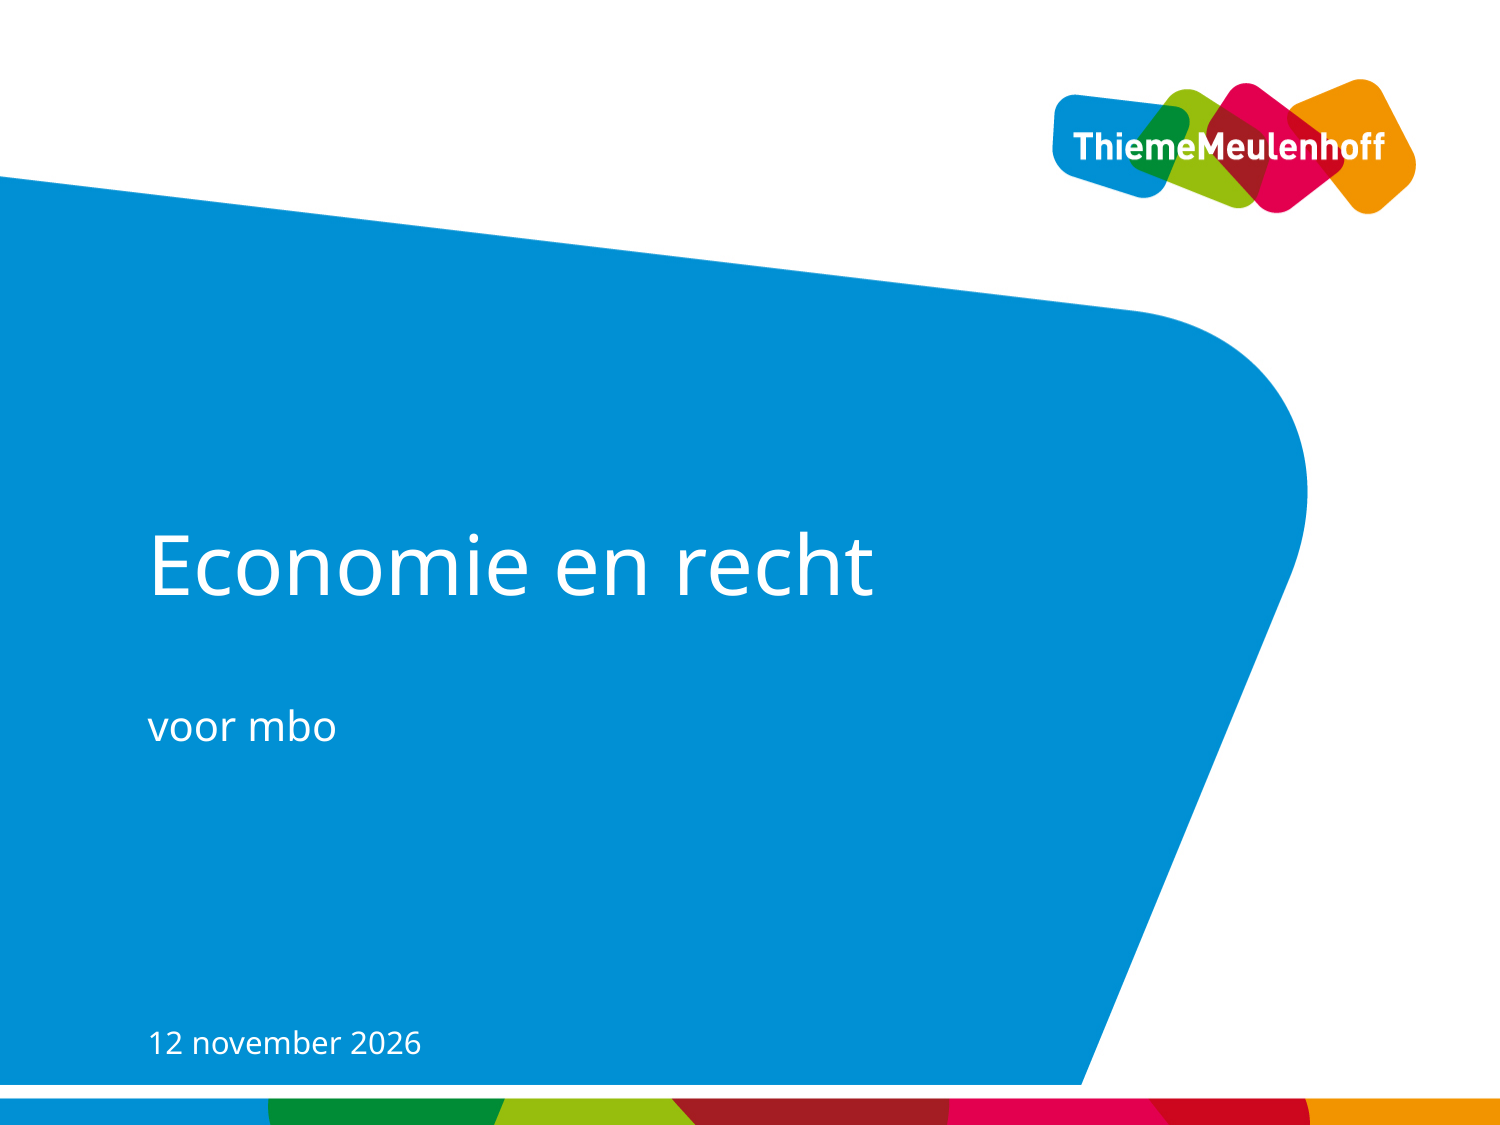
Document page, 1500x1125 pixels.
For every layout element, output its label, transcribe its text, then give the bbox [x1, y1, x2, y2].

picture [0, 0, 1500, 1125]
title Economie en recht [147, 365, 1242, 613]
slide_number 1 maart 2015 [147, 1023, 1086, 1075]
subtitle voor mbo [147, 699, 1086, 988]
